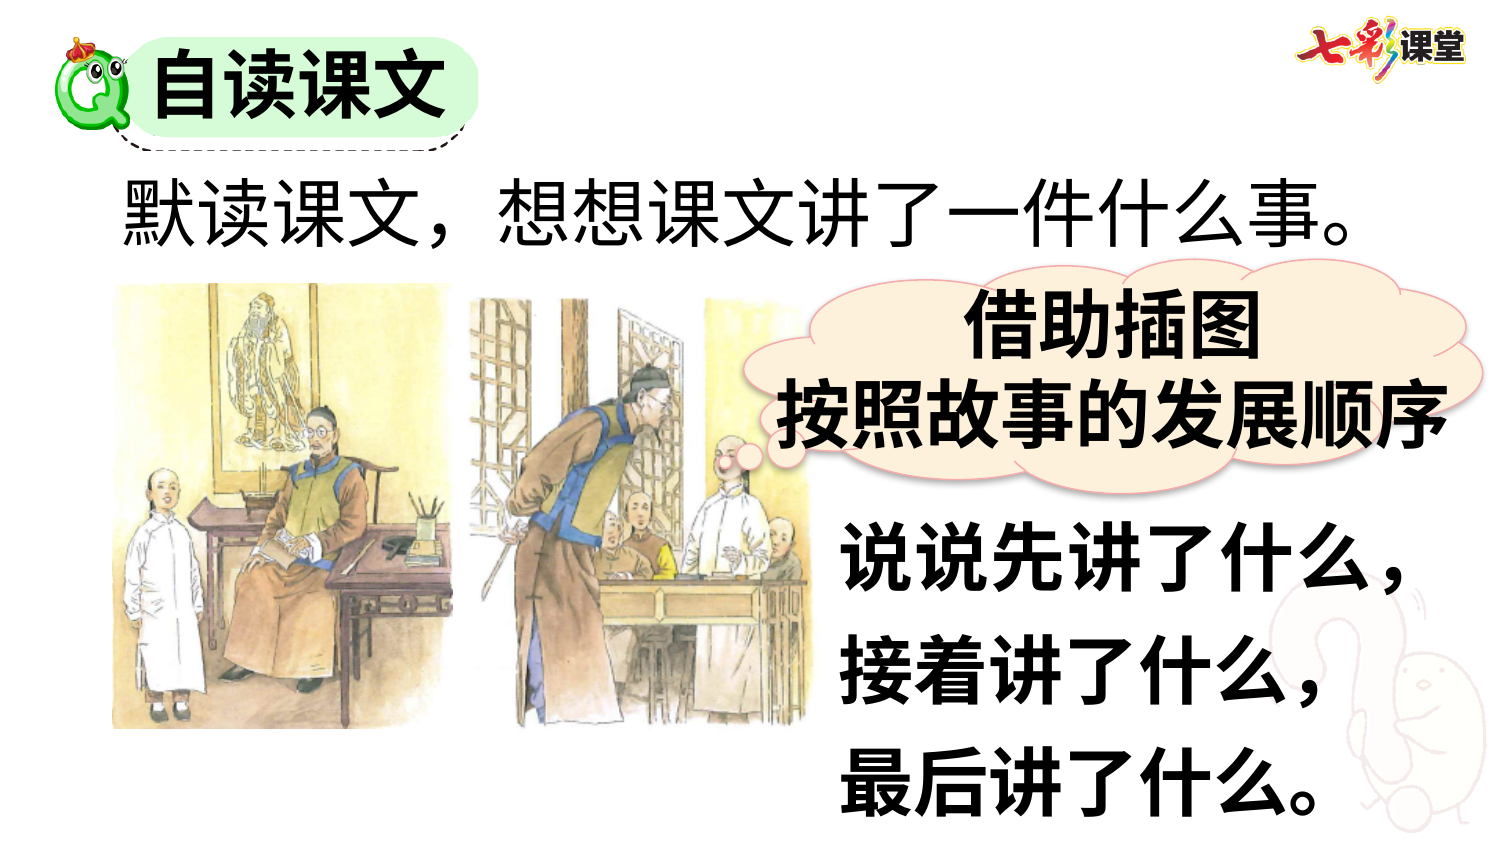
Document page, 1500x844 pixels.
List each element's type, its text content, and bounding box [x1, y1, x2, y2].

picture [111, 283, 453, 730]
picture [1293, 15, 1468, 84]
text_box 默读课文，想想课文讲了一件什么事。 [100, 152, 1411, 270]
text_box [714, 258, 1500, 494]
text_box 说说先讲了什么， 接着讲了什么， 最后讲了什么。 [773, 500, 1388, 834]
picture [55, 36, 479, 152]
text_box 自读课文 [135, 32, 484, 134]
picture [466, 296, 828, 735]
